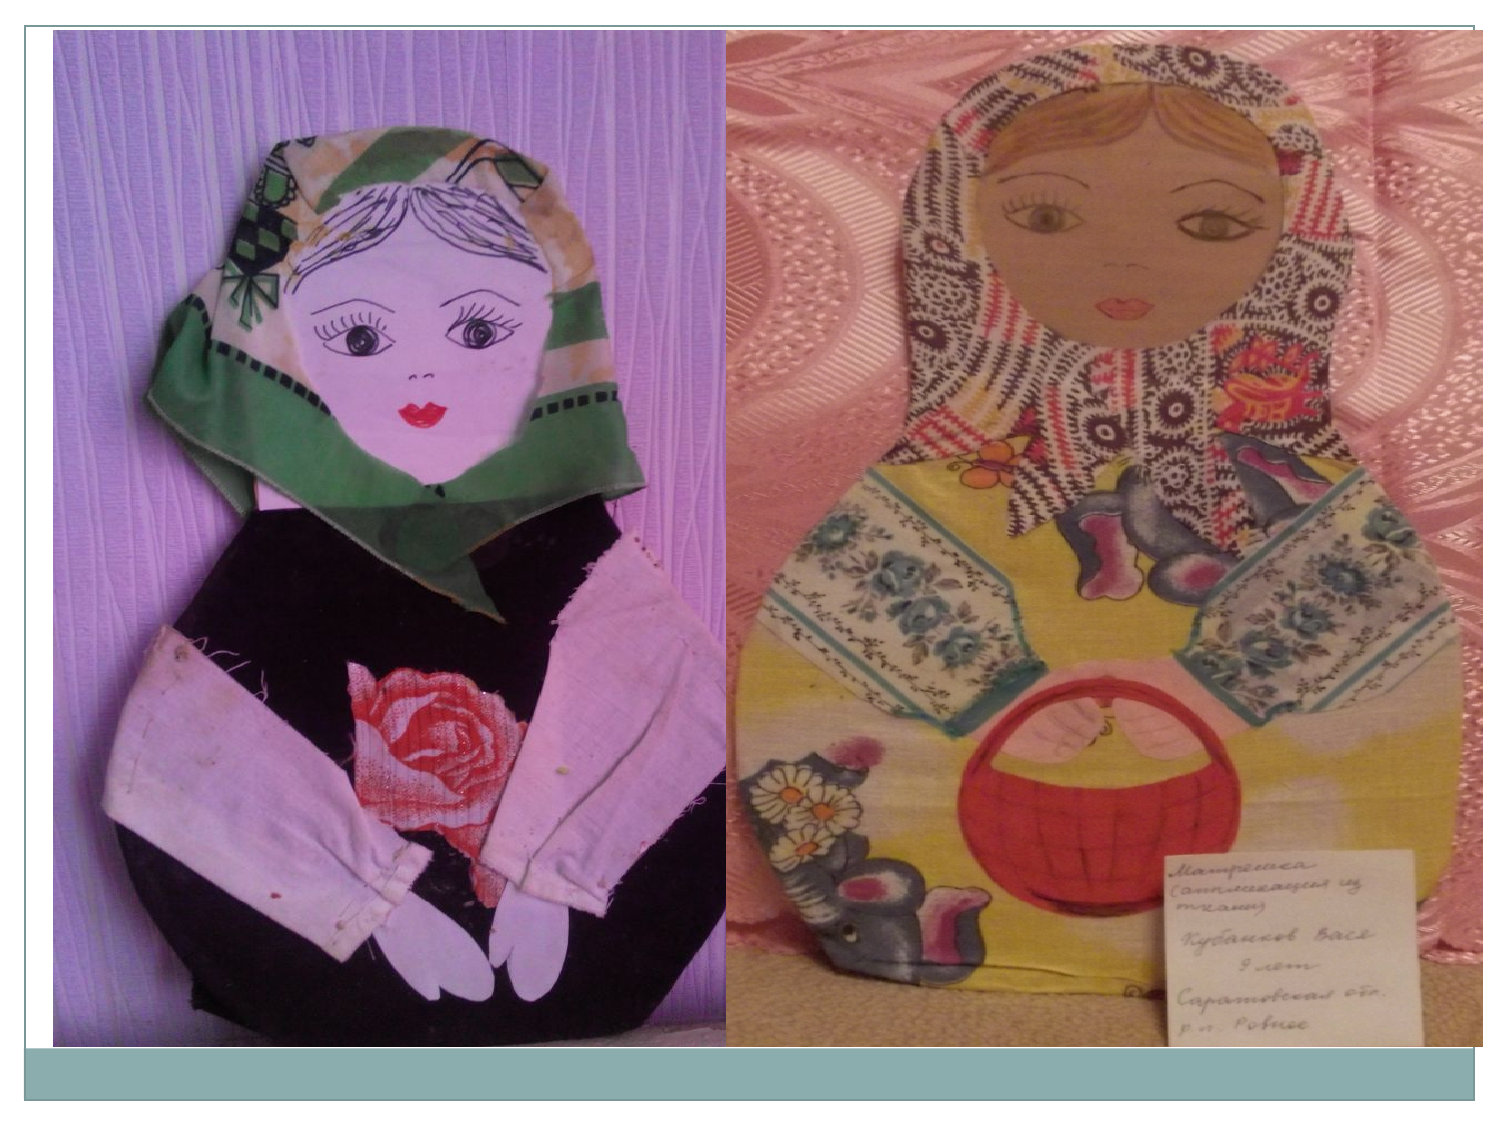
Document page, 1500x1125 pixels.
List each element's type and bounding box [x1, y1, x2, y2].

picture [52, 30, 1483, 1047]
